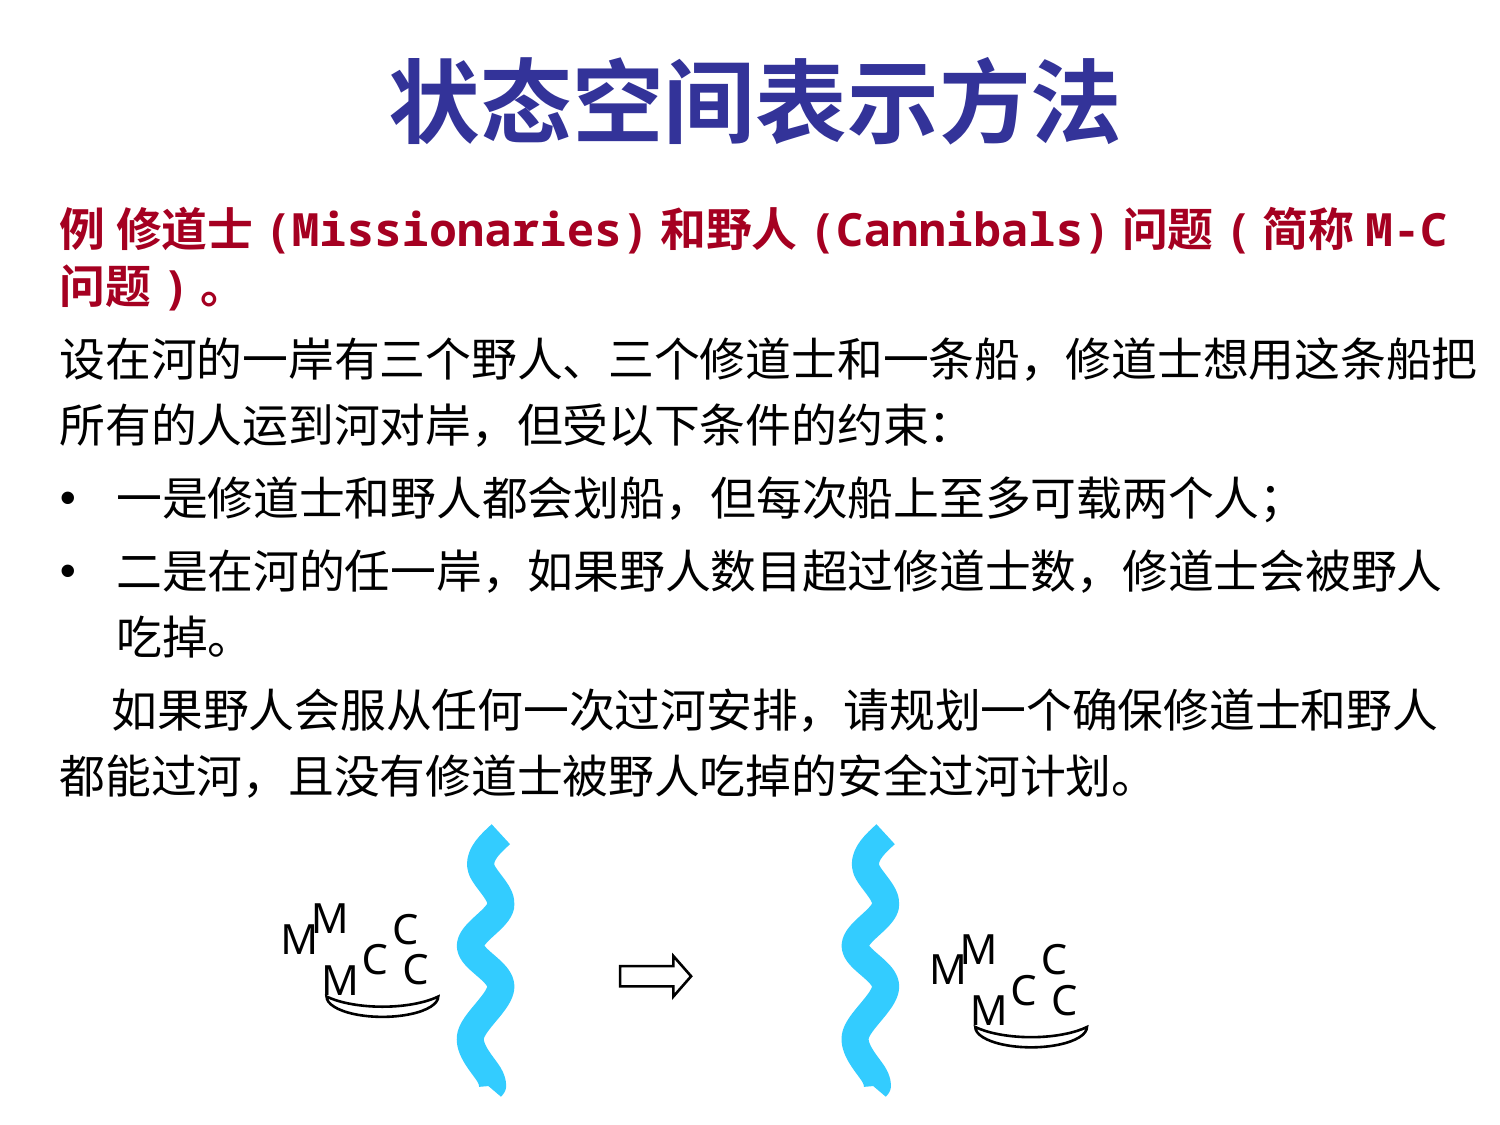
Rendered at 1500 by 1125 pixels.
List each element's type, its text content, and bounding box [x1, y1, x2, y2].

text_box 例 修道士(Missionaries)和野人(Cannibals)问题(简称M-C问题)。 设在河的一岸有三个野人、三个修道士和一条船，修道士想用这条船把所有的人运到河对岸，但受以下条件的约束： 一是修道士和野人都会划船，但每次船上至多可载两个人； 二是在河的任一岸，如果野人数目超过修道士数，修道士会被野人吃掉。 如果野人会服从任何一次过河安排，请规划一个确保修道士和野人都能过河，且没有修道士被野人吃掉的安全过河计划。 [45, 190, 1498, 810]
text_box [265, 833, 503, 1089]
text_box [619, 833, 1088, 1089]
text_box 状态空间表示方法 [177, 36, 1335, 162]
